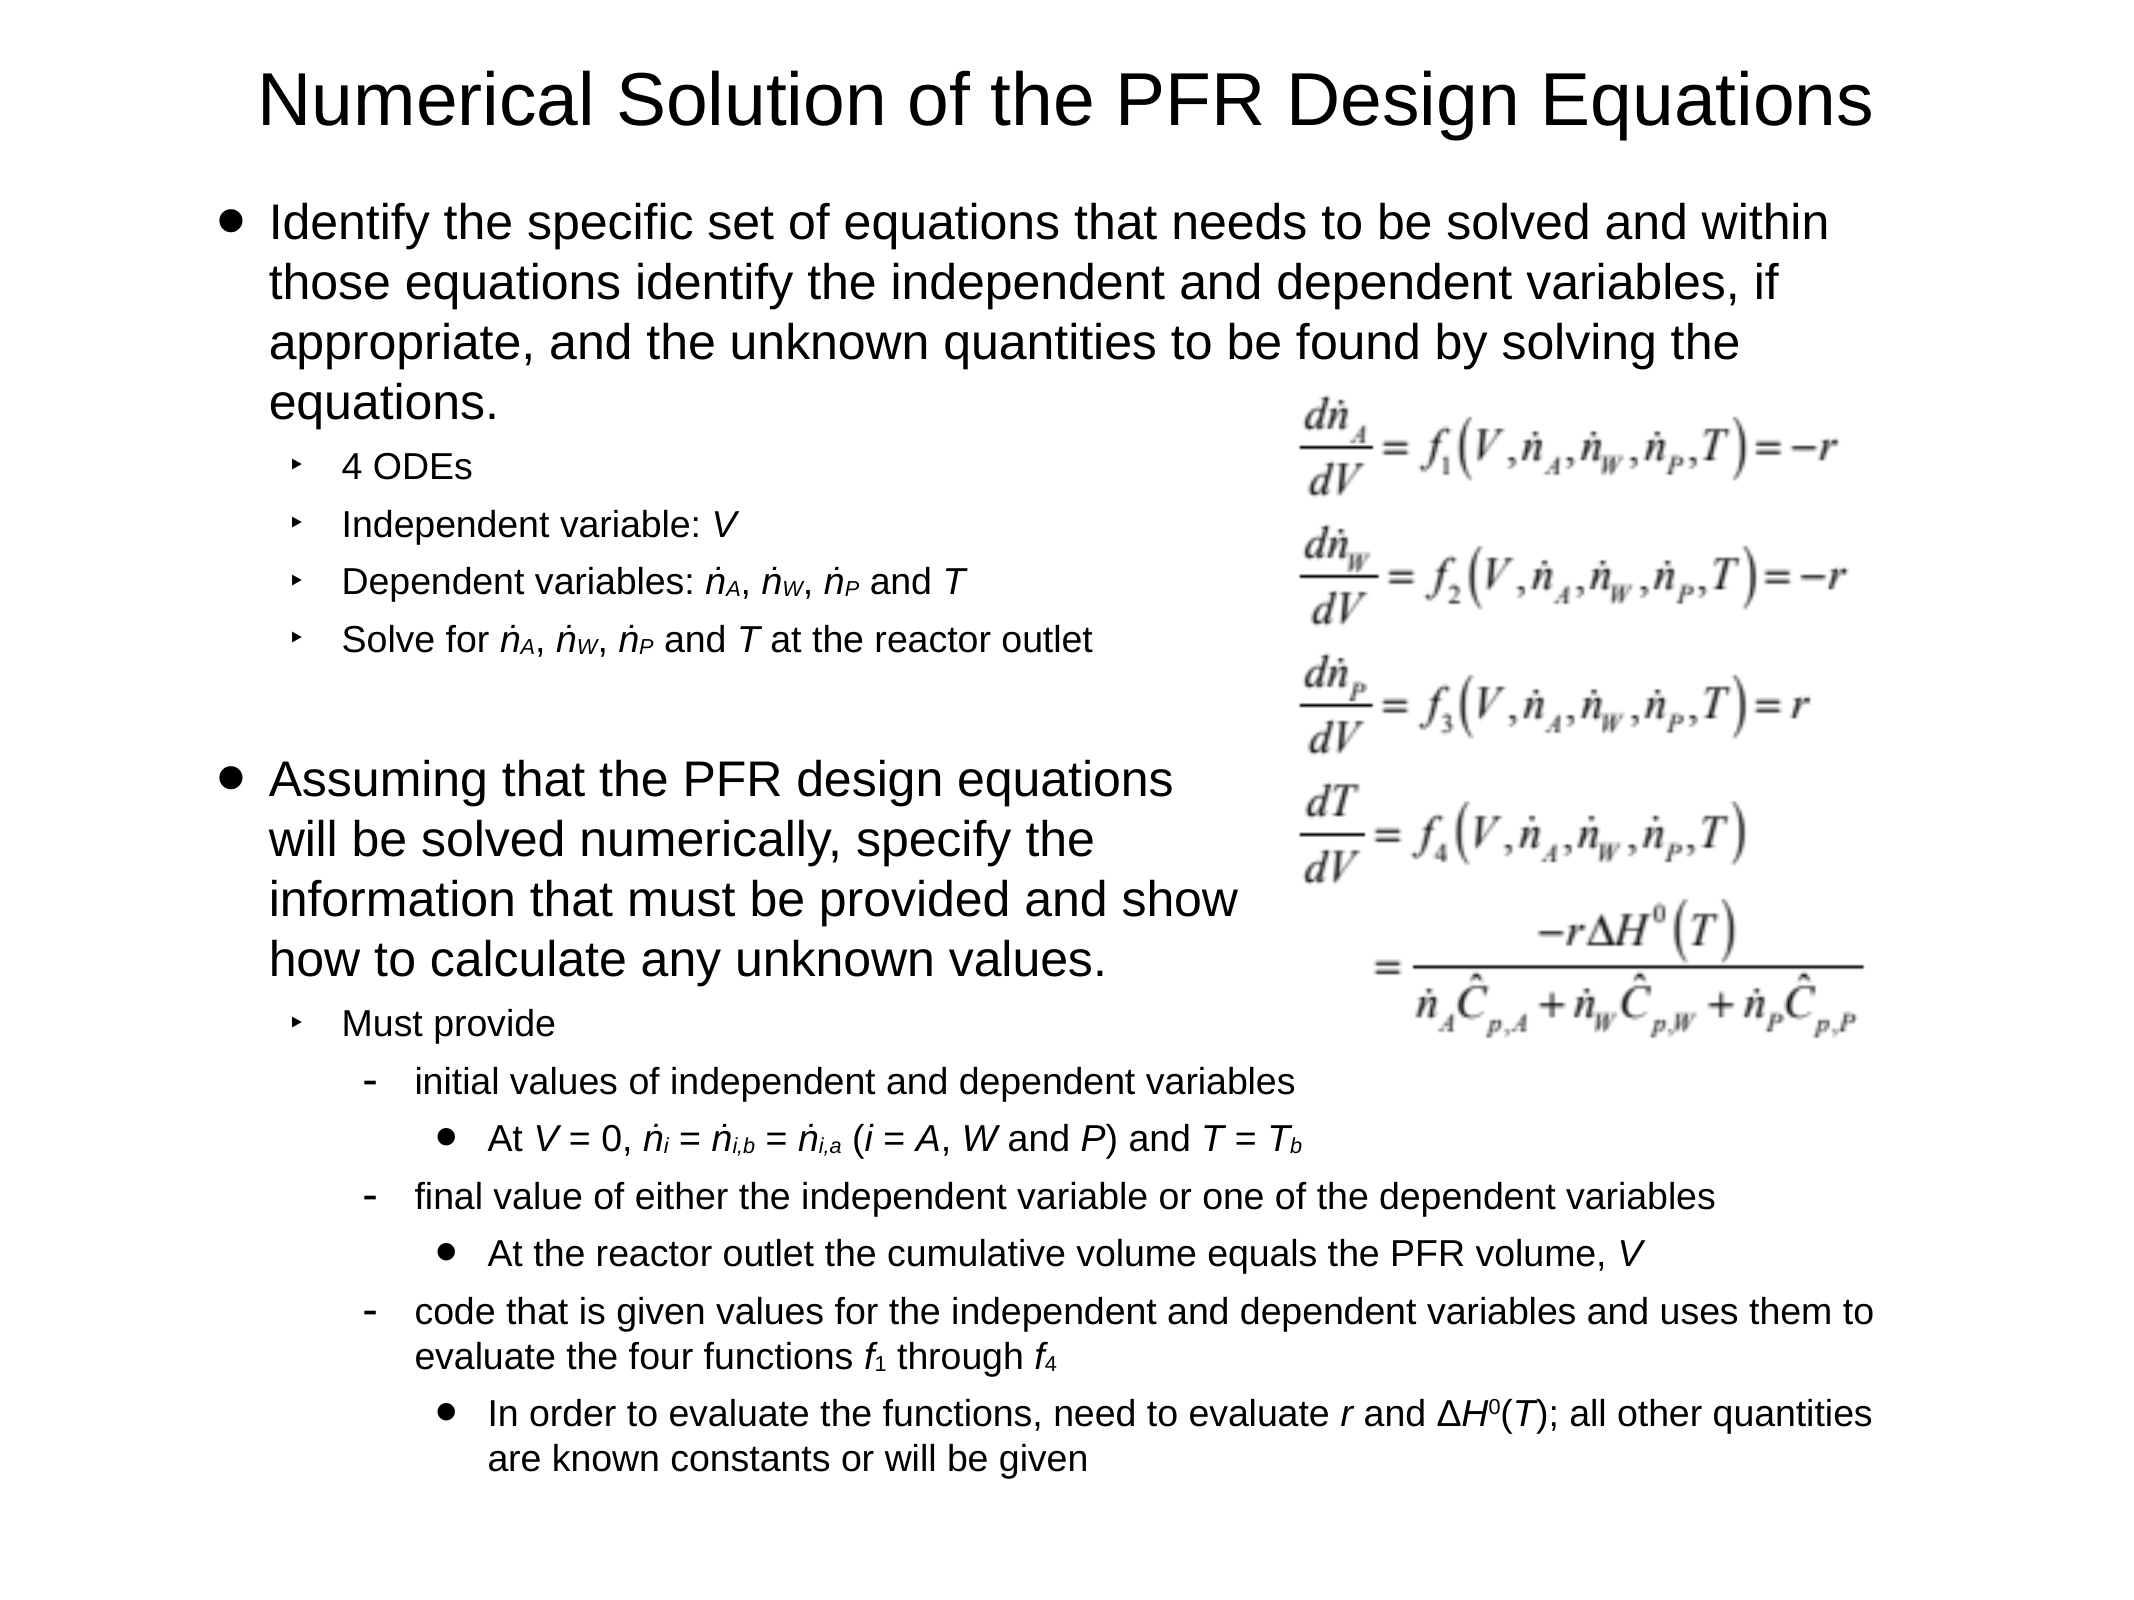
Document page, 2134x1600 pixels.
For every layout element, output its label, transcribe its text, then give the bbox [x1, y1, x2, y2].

picture [1295, 380, 1842, 504]
picture [1295, 510, 1853, 634]
picture [1295, 639, 1819, 763]
picture [1295, 768, 1867, 1042]
list Identify the specific set of equations that needs to be solved and within those equations identify the independent and dependent variables, if appropriate, and the unknown quantities to be found by solving the equations. 4 ODEs Independent variable: V Dependent variables: ṅA, ṅW, ṅP and T Solve for ṅA, ṅW, ṅP and T at the reactor outlet Assuming that the PFR design equations will be solved numerically, specify the information that must be provided and show how to calculate any unknown values. Must provide initial values of independent and dependent variables At V = 0, ṅi = ṅi,b = ṅi,a (i = A, W and P) and T = Tb final value of either the independent variable or one of the dependent variables At the reactor outlet the cumulative volume equals the PFR volume, V code that is given values for the independent and dependent variables and uses them to evaluate the four functions f1 through f4 In order to evaluate the functions, need to evaluate r and ΔH0(T); all other quantities are known constants or will be given [208, 181, 1925, 1494]
title Numerical Solution of the PFR Design Equations [208, 41, 1925, 181]
